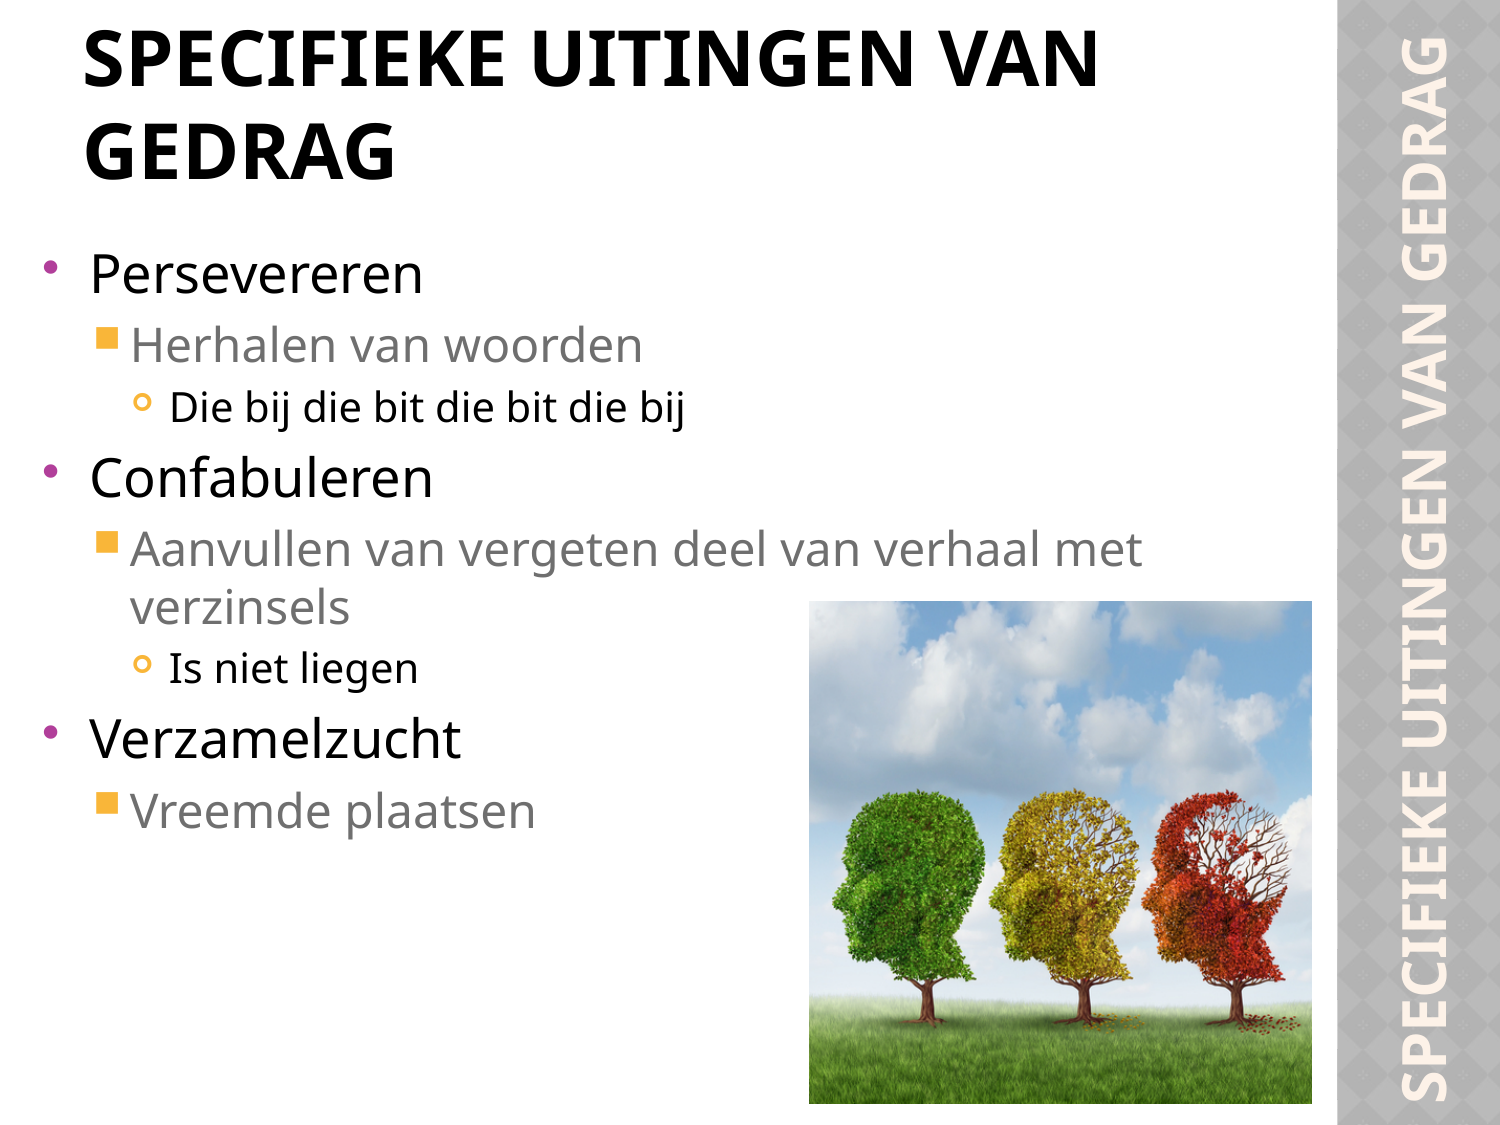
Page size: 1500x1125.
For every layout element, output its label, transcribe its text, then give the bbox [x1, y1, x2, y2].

list Persevereren Herhalen van woorden Die bij die bit die bit die bij Confabuleren Aanvullen van vergeten deel van verhaal met verzinsels Is niet liegen Verzamelzucht Vreemde plaatsen [29, 231, 1390, 1125]
picture [808, 600, 1312, 1104]
title Specifieke uitingen van gedrag [75, 7, 1263, 195]
text_box Specifieke uitingen van gedrag [1364, 19, 1459, 1113]
